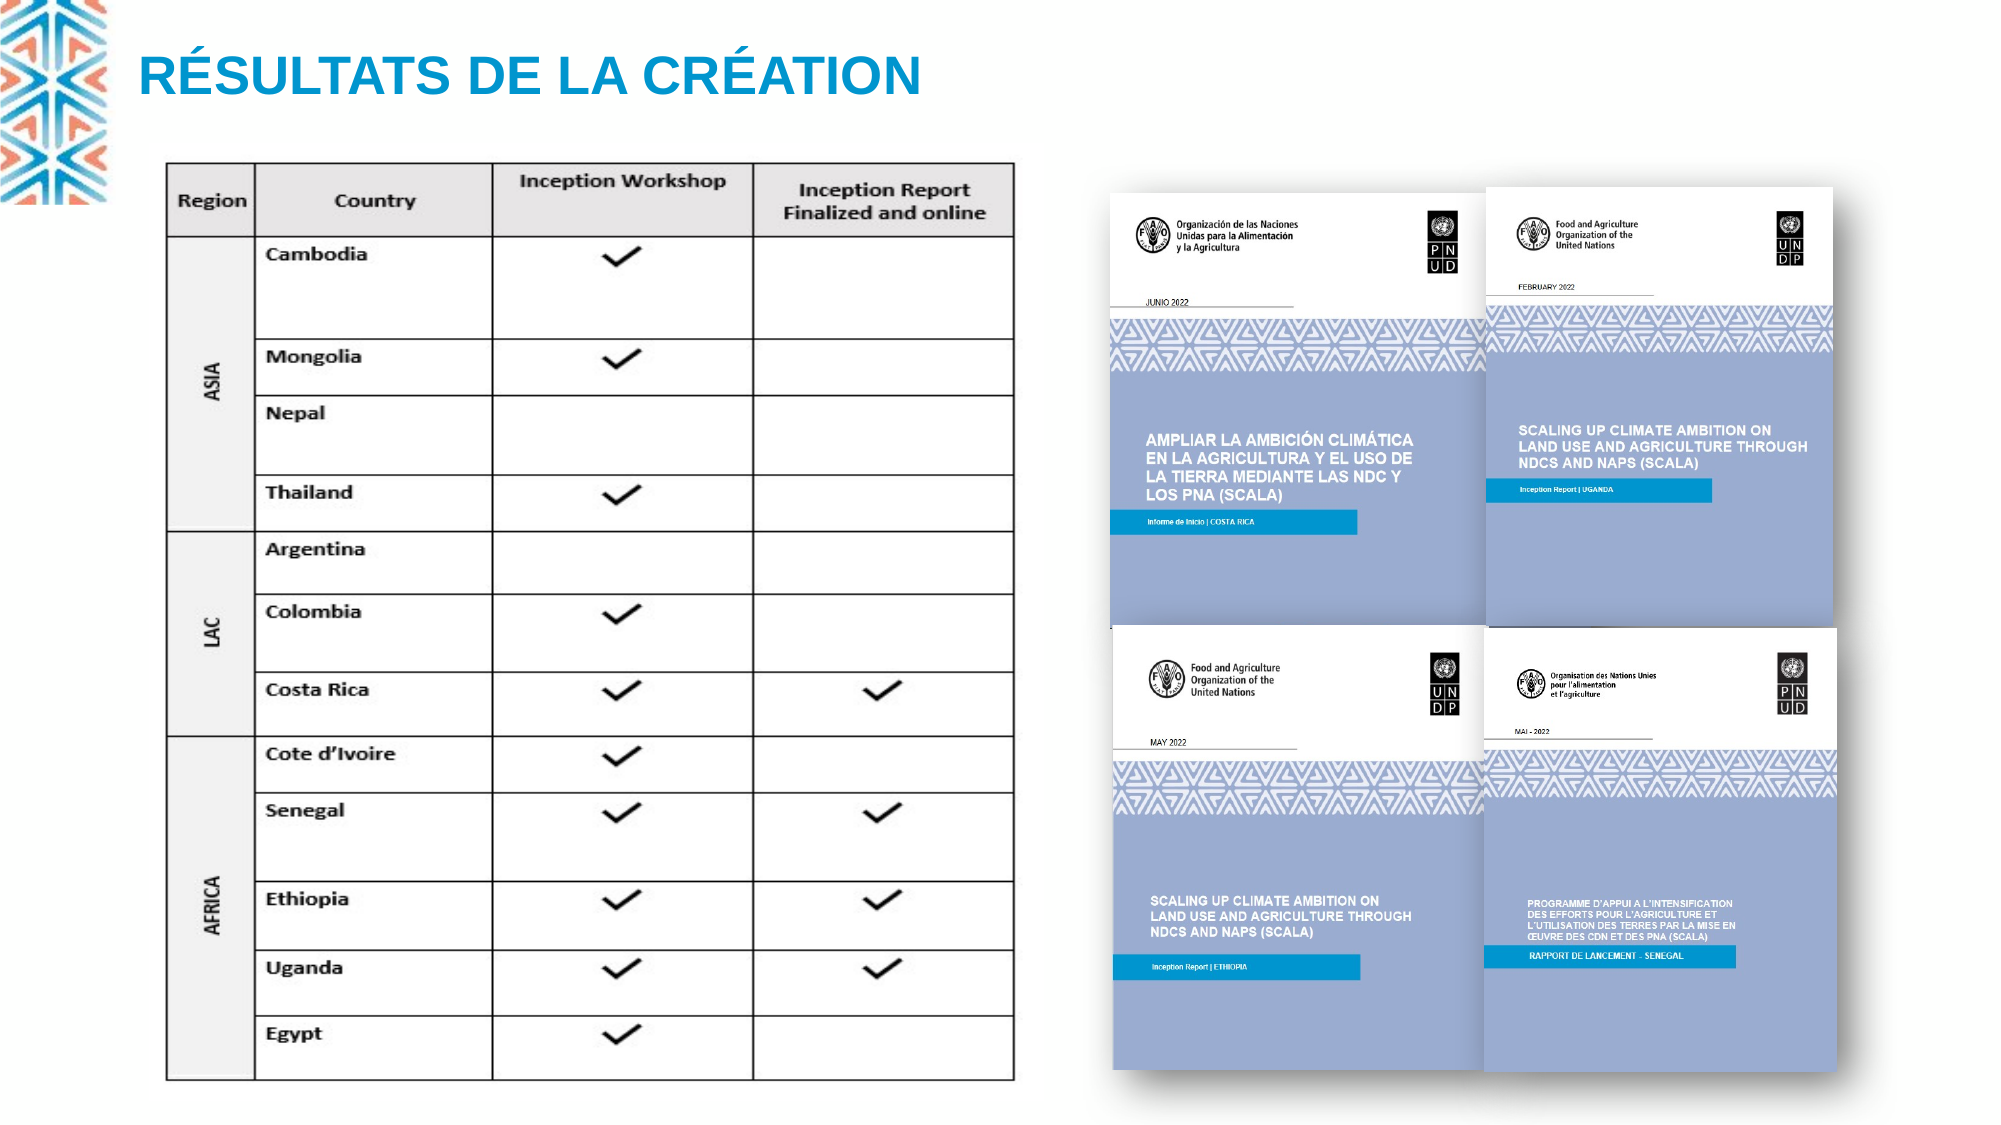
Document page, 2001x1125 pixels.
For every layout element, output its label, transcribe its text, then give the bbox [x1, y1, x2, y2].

title RÉSULTATS DE LA CRÉATION [123, 16, 1302, 114]
picture [1110, 187, 1837, 1072]
picture [1148, 520, 1173, 524]
picture [149, 143, 1044, 1101]
picture [1, 0, 115, 204]
